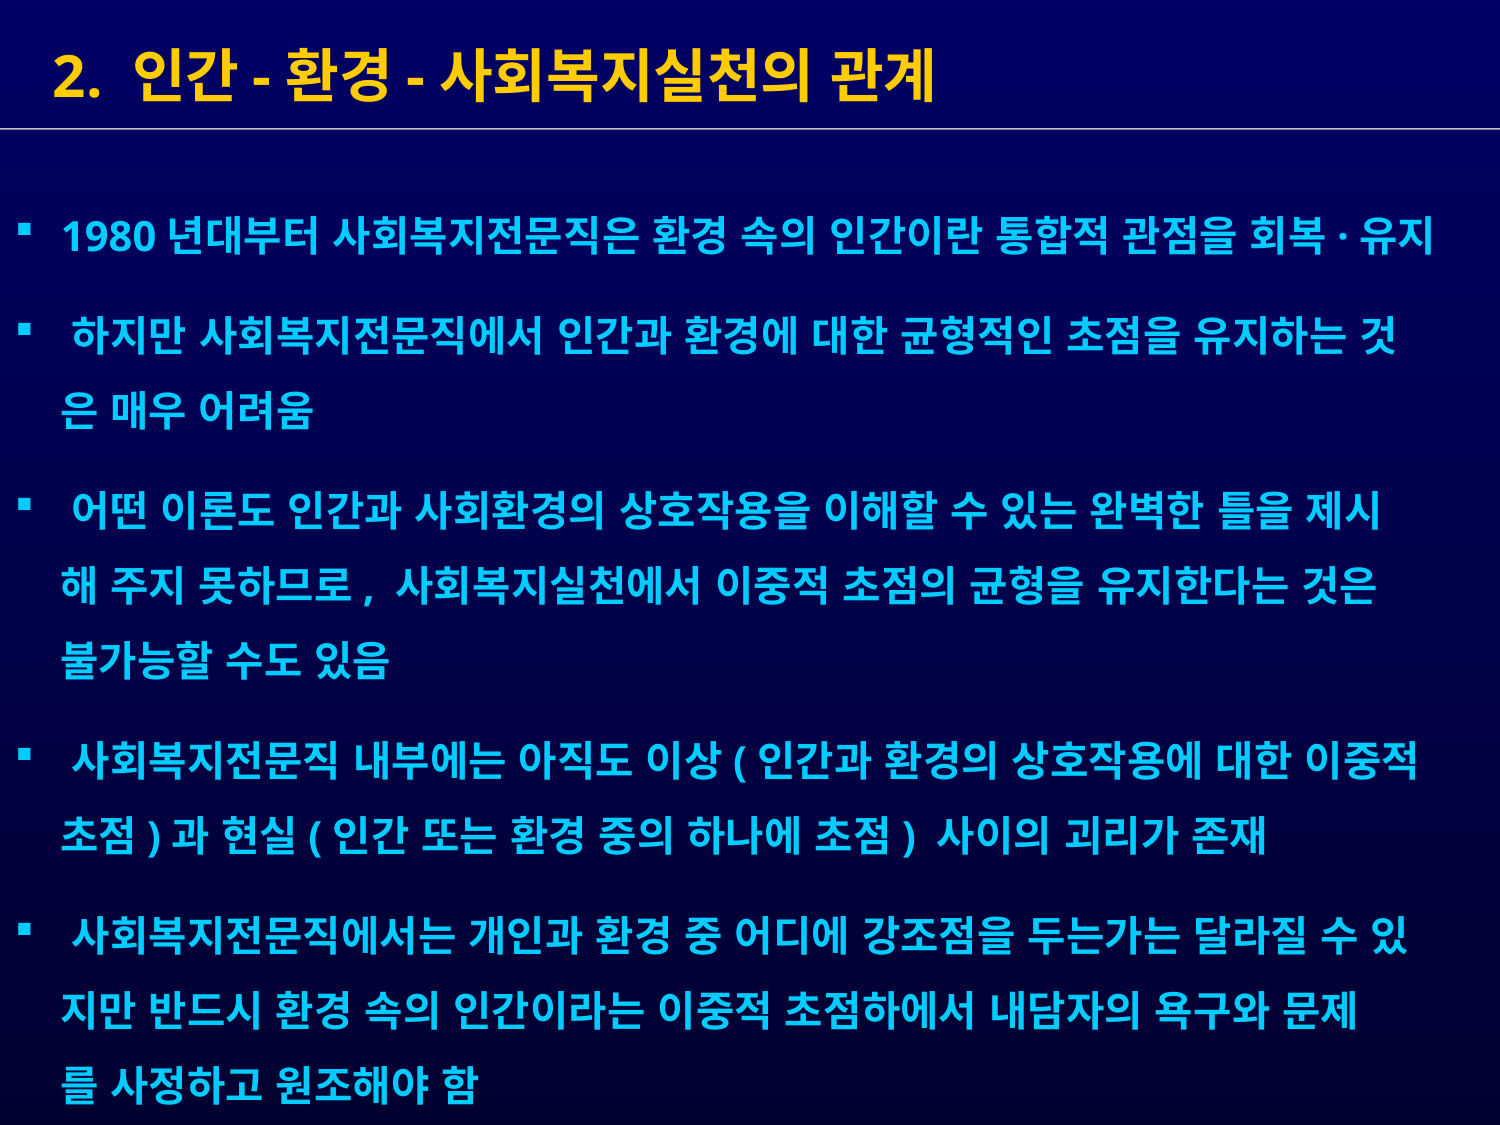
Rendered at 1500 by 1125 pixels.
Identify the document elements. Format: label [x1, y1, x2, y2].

text_box [0, 31, 1500, 1125]
